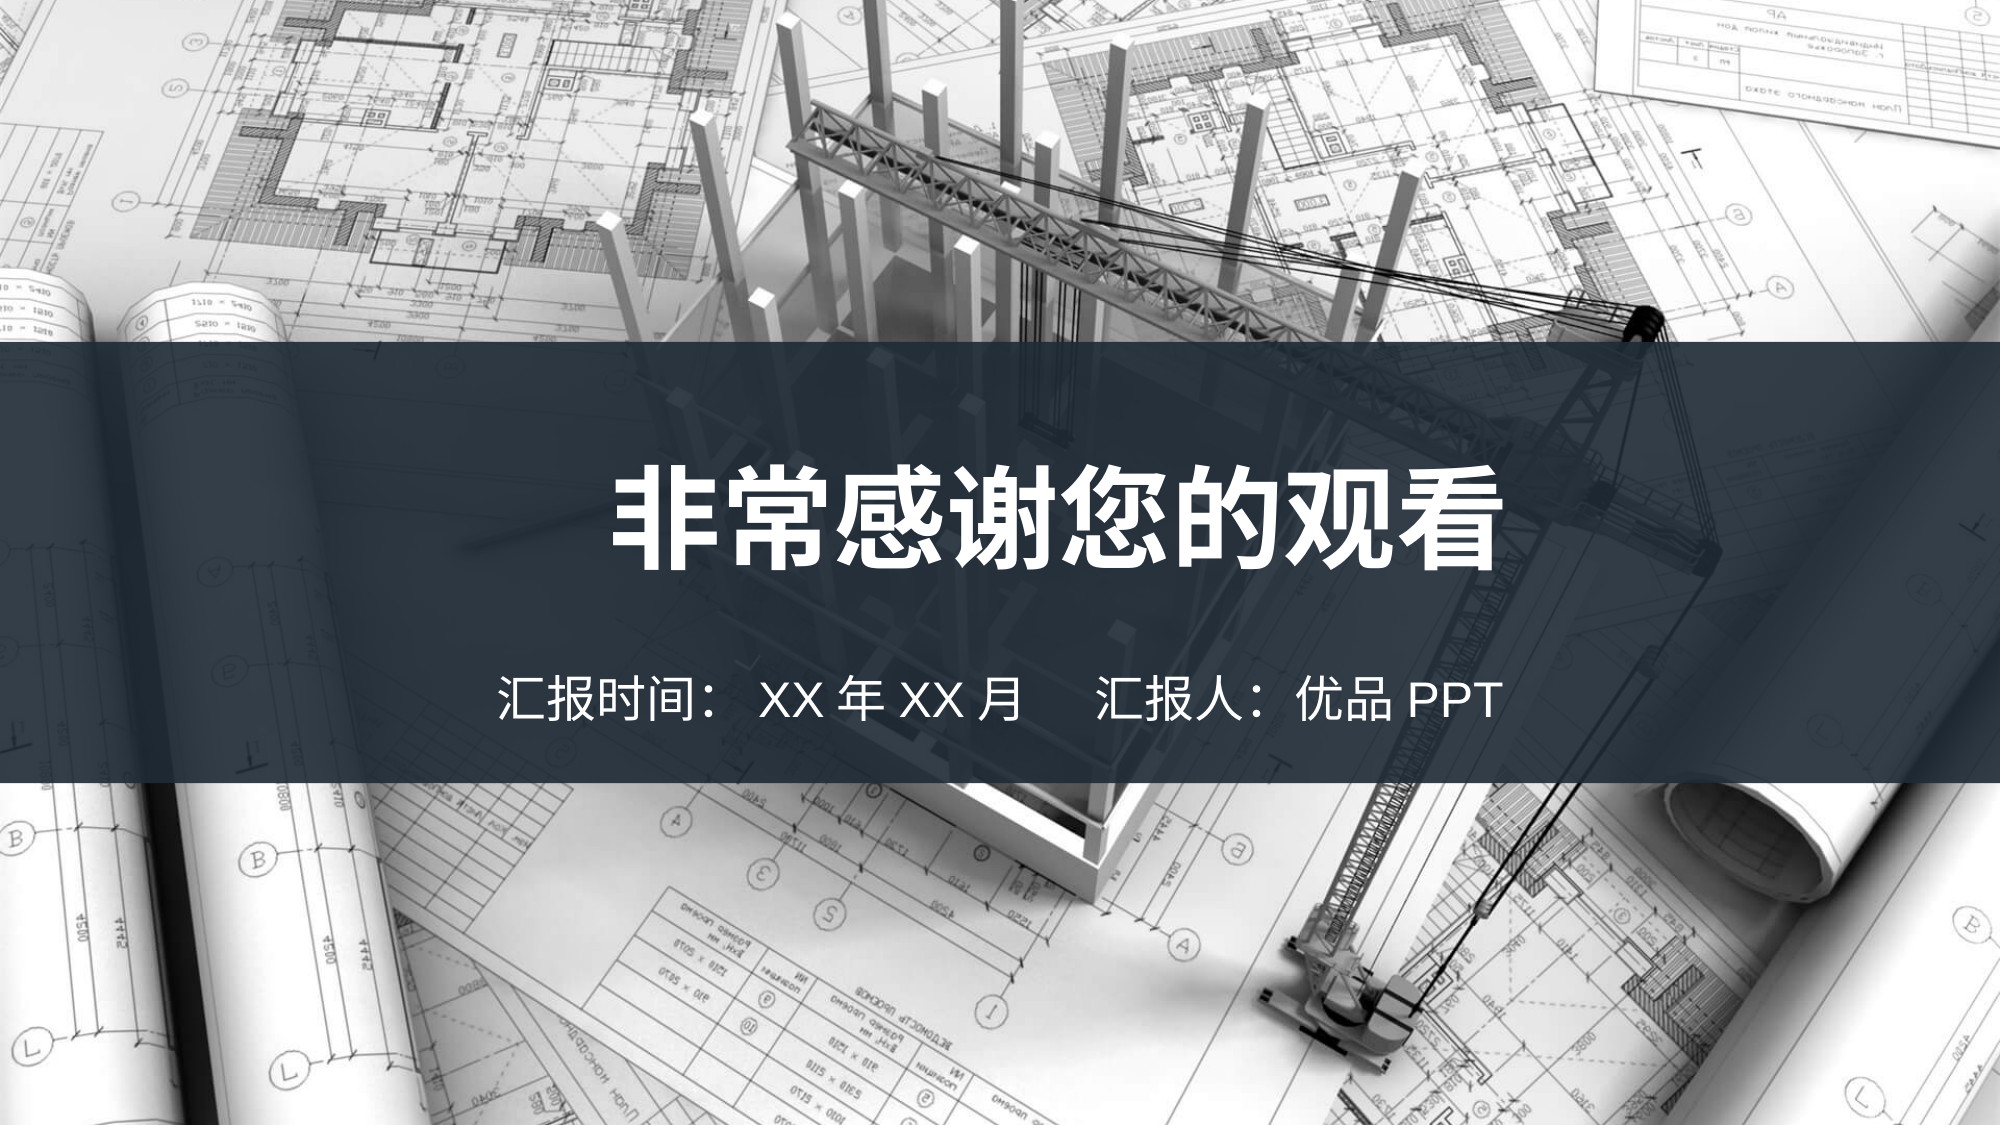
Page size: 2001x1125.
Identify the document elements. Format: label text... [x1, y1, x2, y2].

text_box 汇报时间：XX年XX月 汇报人：优品PPT [481, 660, 1519, 736]
text_box 非常感谢您的观看 [479, 440, 1638, 591]
